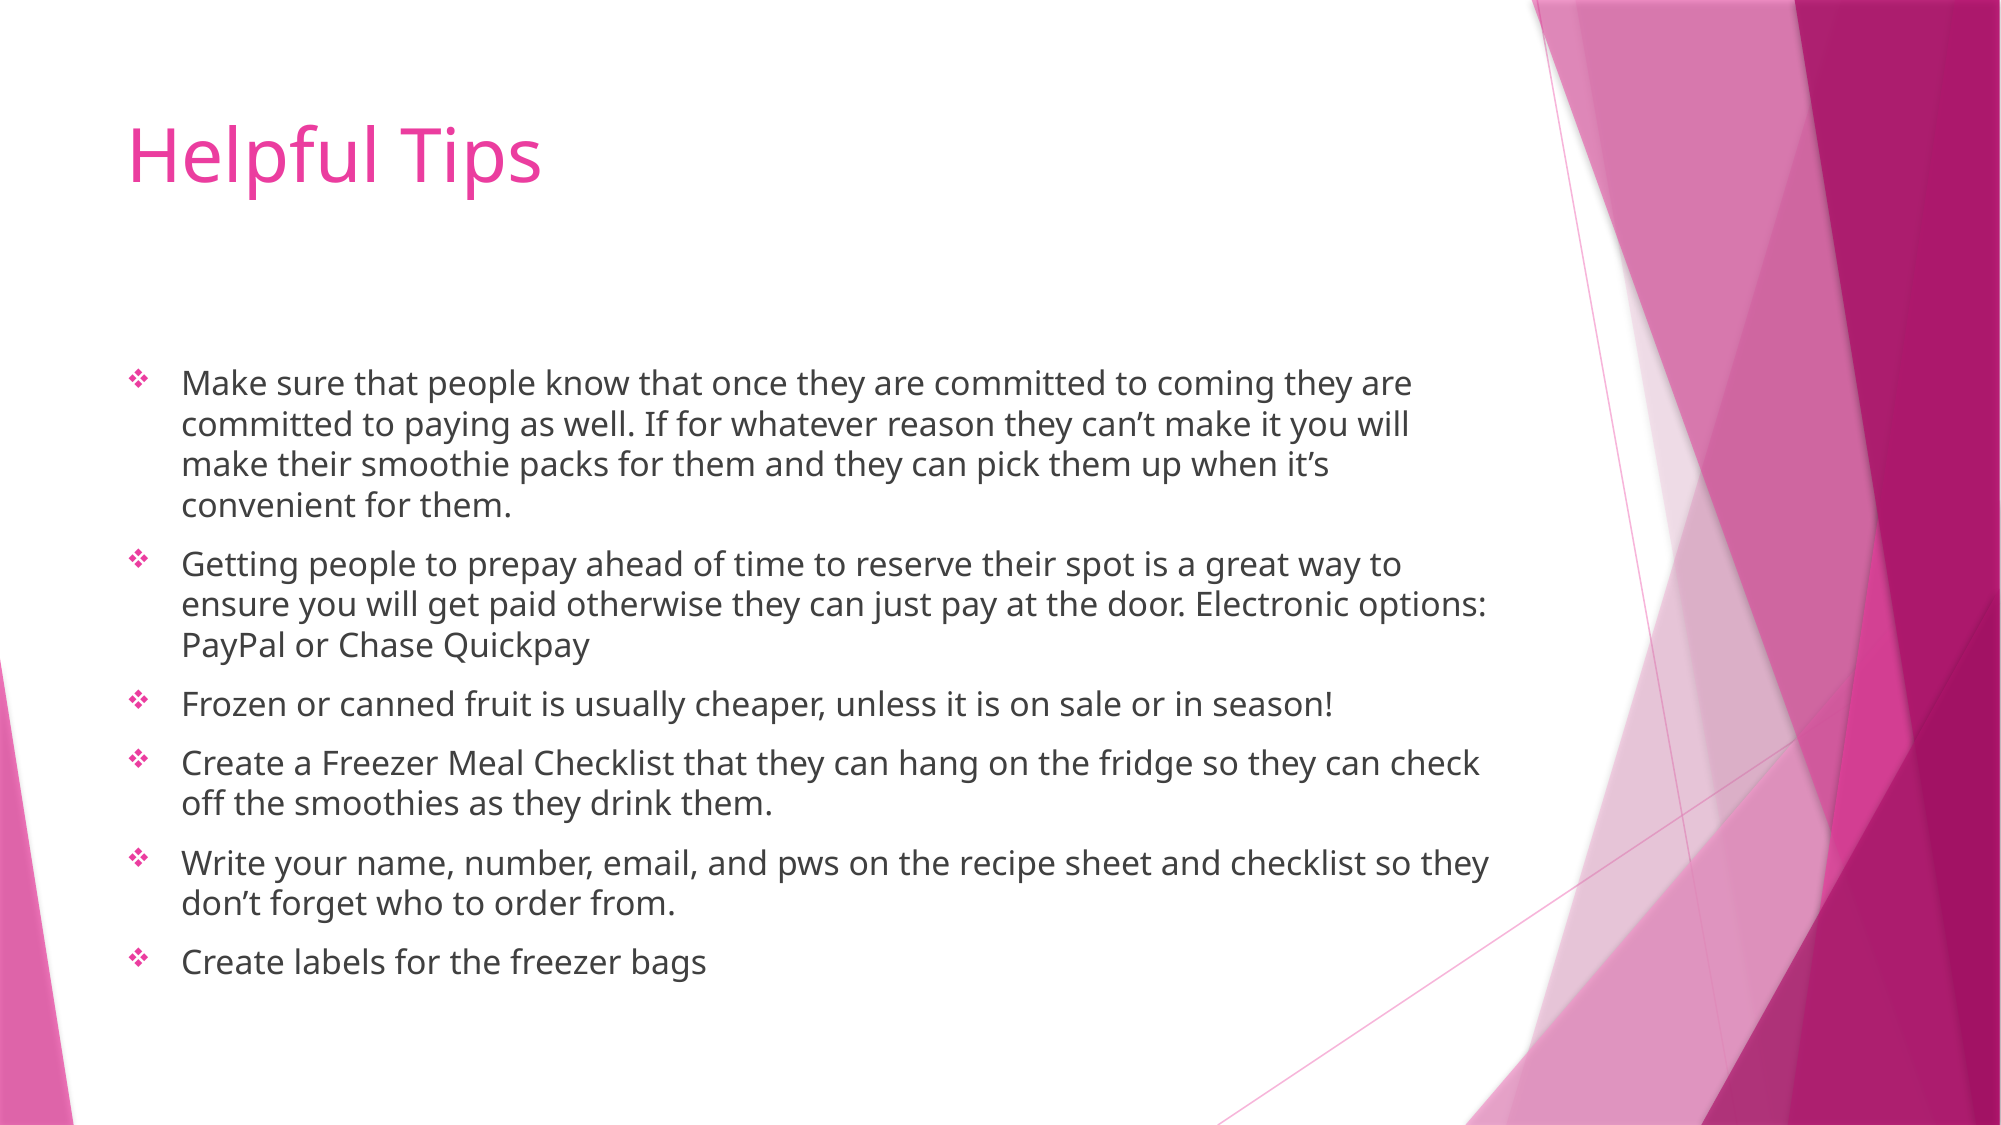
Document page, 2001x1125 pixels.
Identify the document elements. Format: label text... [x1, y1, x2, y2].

list Make sure that people know that once they are committed to coming they are committed to paying as well. If for whatever reason they can’t make it you will make their smoothie packs for them and they can pick them up when it’s convenient for them. Getting people to prepay ahead of time to reserve their spot is a great way to ensure you will get paid otherwise they can just pay at the door. Electronic options: PayPal or Chase Quickpay Frozen or canned fruit is usually cheaper, unless it is on sale or in season! Create a Freezer Meal Checklist that they can hang on the fridge so they can check off the smoothies as they drink them. Write your name, number, email, and pws on the recipe sheet and checklist so they don’t forget who to order from. Create labels for the freezer bags [110, 354, 1522, 992]
title Helpful Tips [110, 99, 1522, 317]
